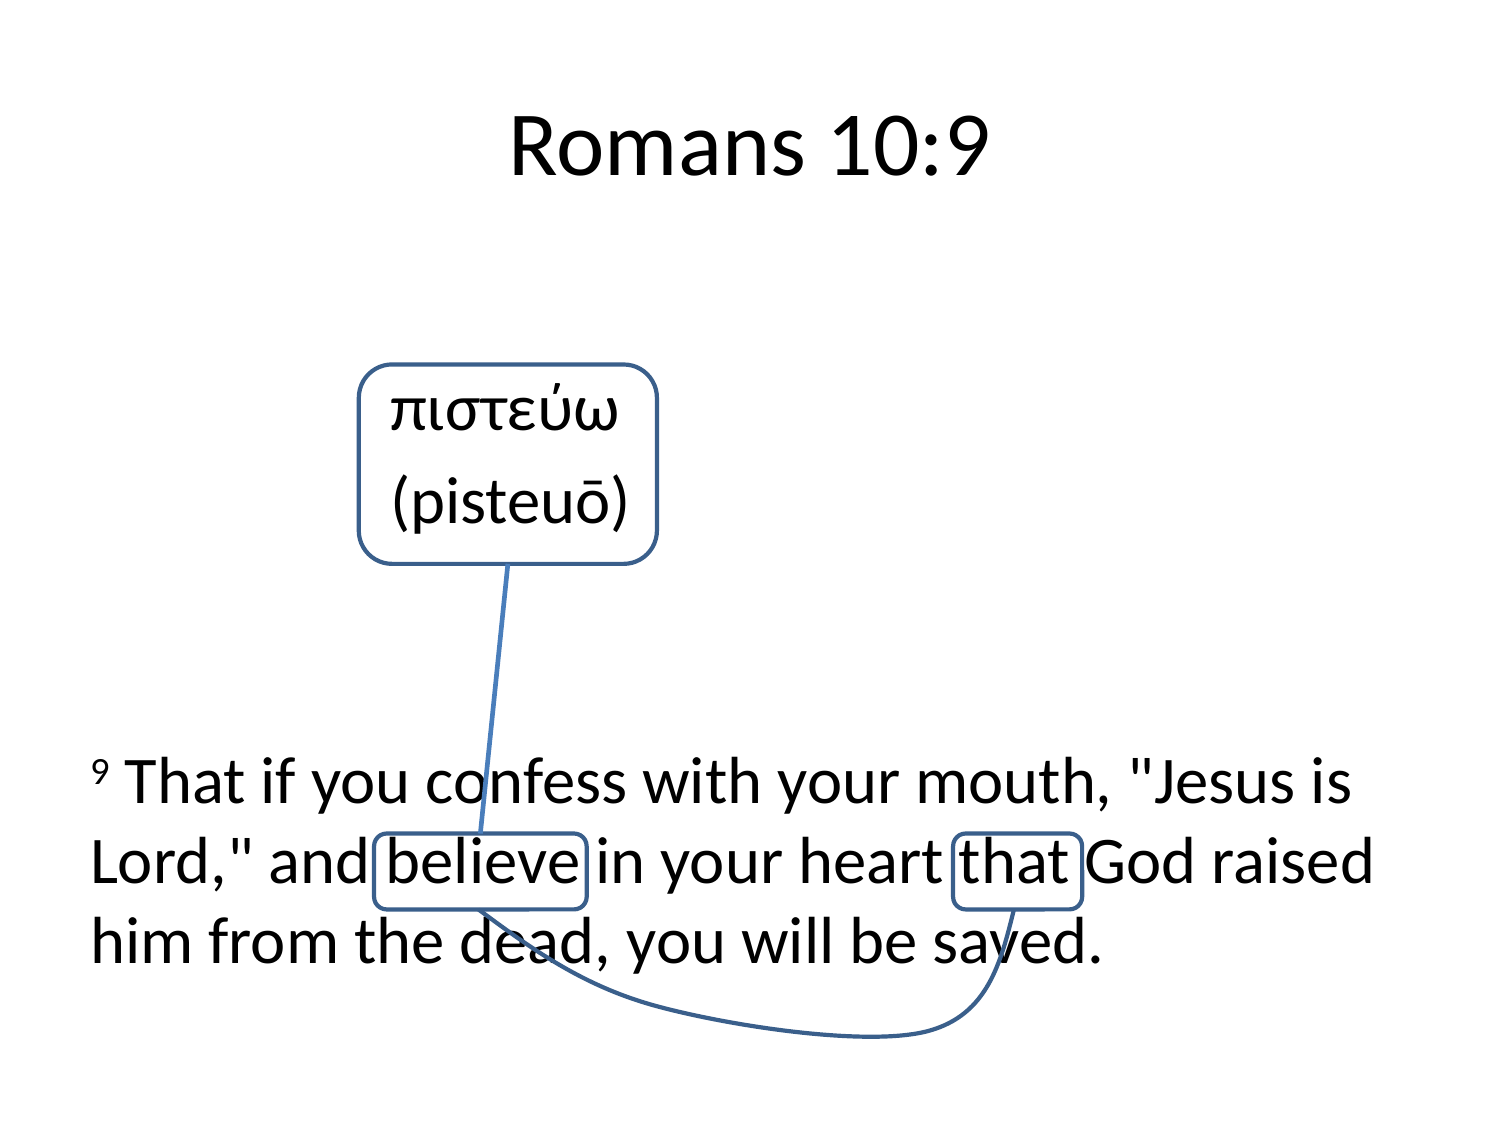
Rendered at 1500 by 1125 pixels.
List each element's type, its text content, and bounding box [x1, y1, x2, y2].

text_box [356, 362, 660, 566]
title Romans 10:9 [75, 45, 1425, 233]
text_box [477, 907, 1016, 1039]
text_box [950, 831, 1085, 912]
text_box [480, 563, 509, 834]
list πιστεύω (pisteuō) 9 That if you confess with your mouth, "Jesus is Lord," and believe in your heart that God raised him from the dead, you will be saved. [75, 262, 1425, 1005]
text_box [371, 831, 589, 912]
